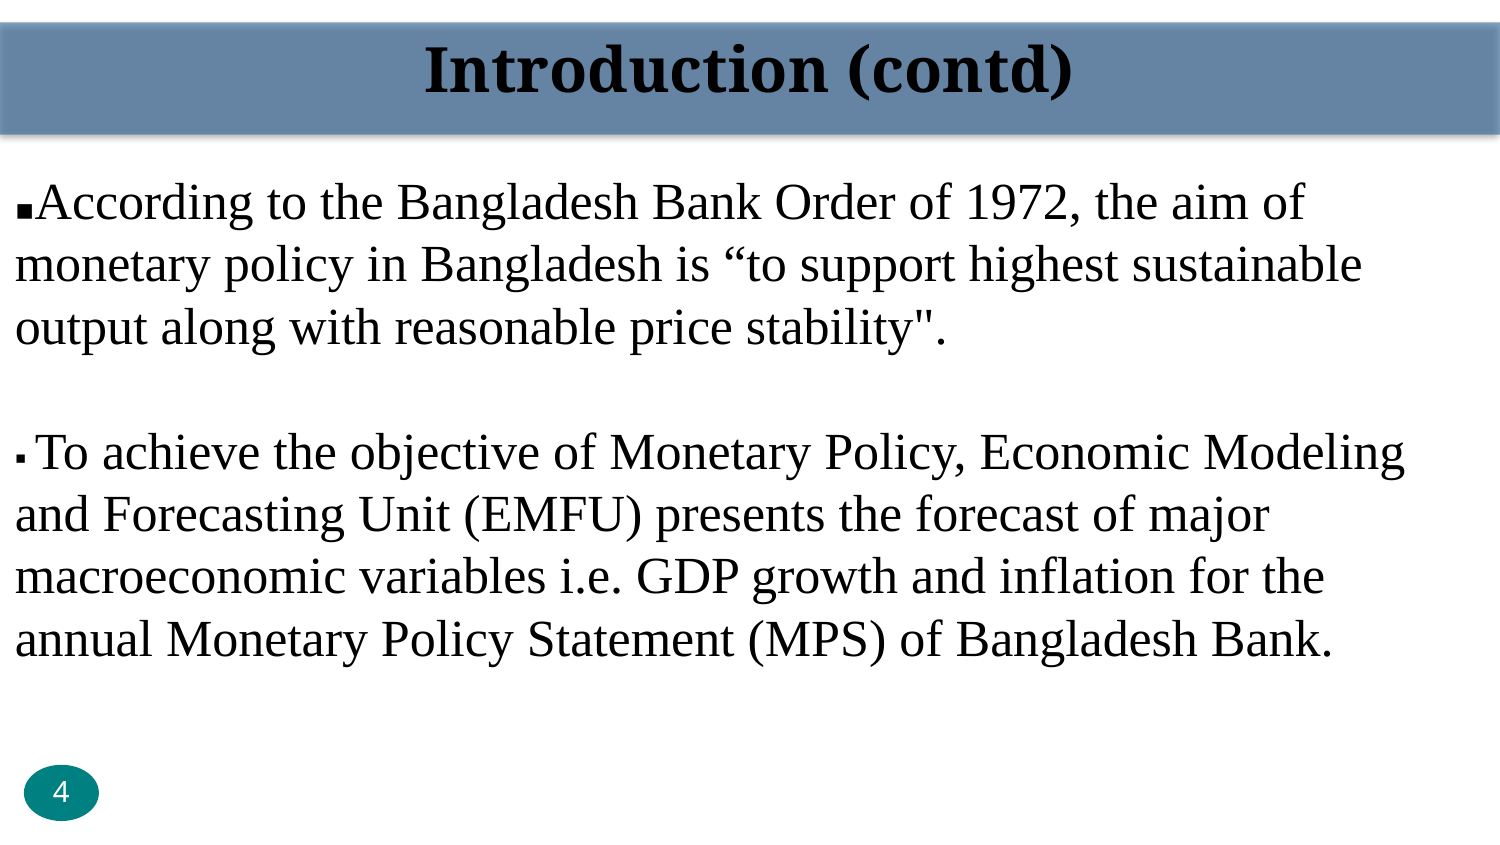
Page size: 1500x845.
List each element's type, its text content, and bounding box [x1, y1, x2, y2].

slide_number 4 [23, 764, 99, 822]
text_box Introduction (contd) [0, 22, 1500, 112]
text_box ▪According to the Bangladesh Bank Order of 1972, the aim of monetary policy in Bangladesh is “to support highest sustainable output along with reasonable price stability". ▪ To achieve the objective of Monetary Policy, Economic Modeling and Forecasting Unit (EMFU) presents the forecast of major macroeconomic variables i.e. GDP growth and inflation for the annual Monetary Policy Statement (MPS) of Bangladesh Bank. [0, 159, 1475, 675]
